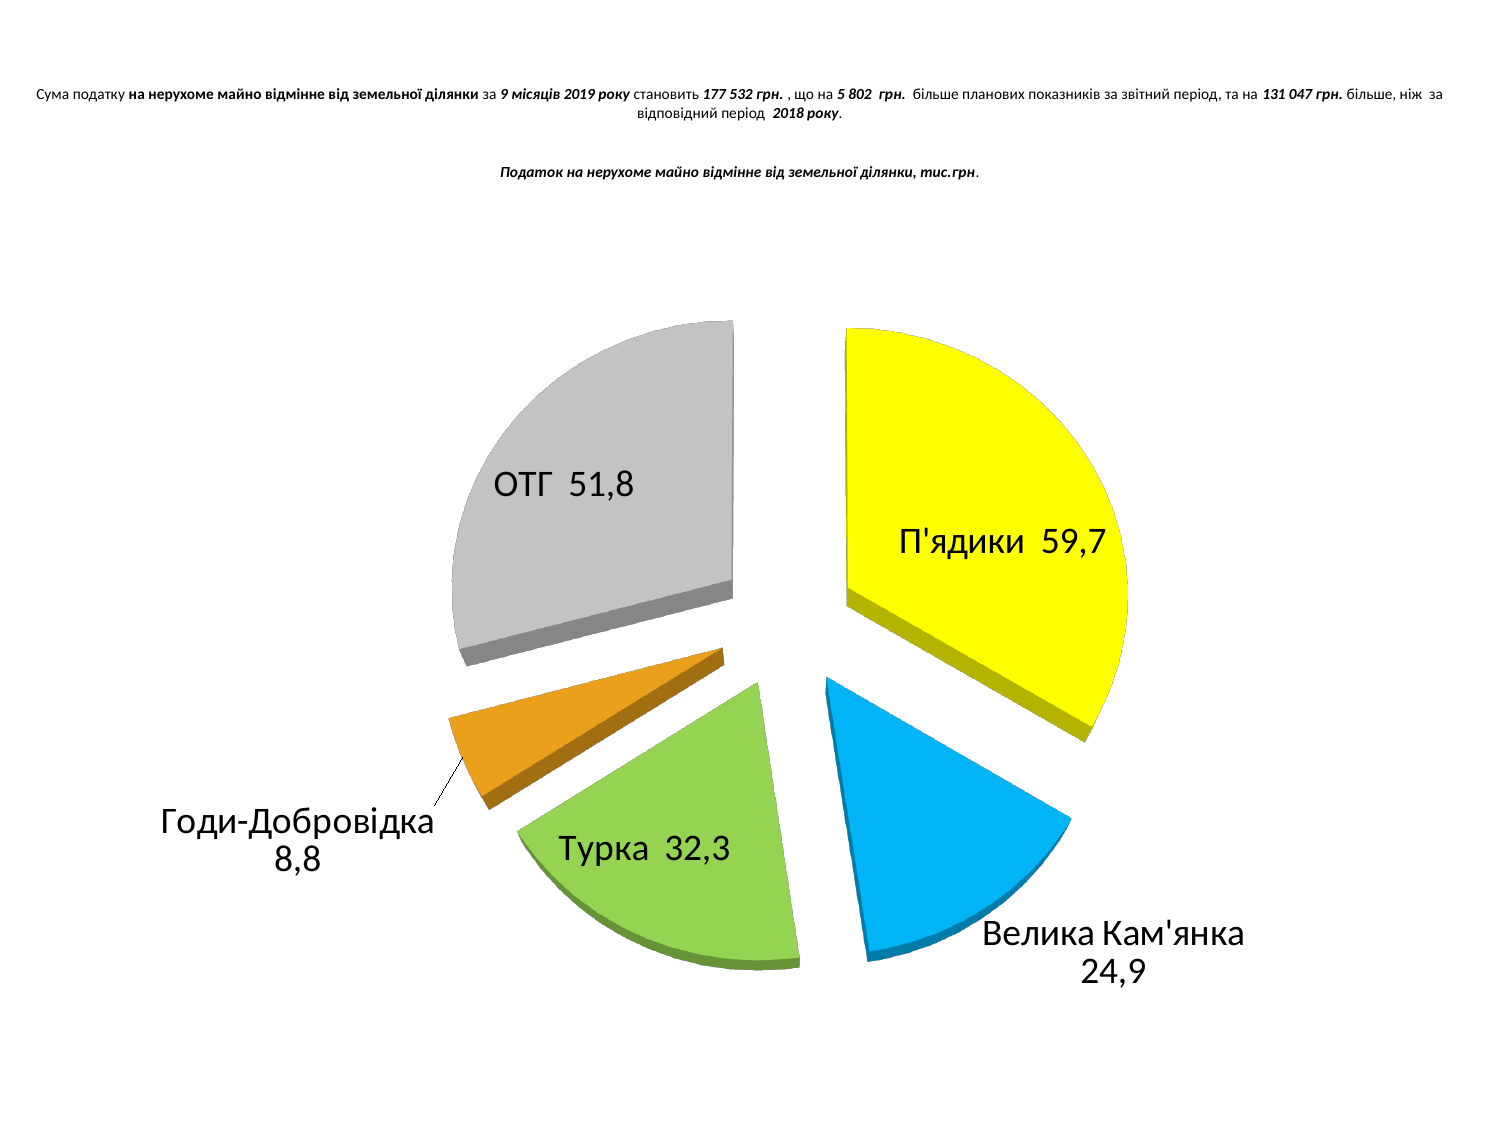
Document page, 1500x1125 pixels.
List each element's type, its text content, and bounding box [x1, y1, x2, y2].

title Сума податку на нерухоме майно відмінне від земельної ділянки за 9 місяців 2019 року становить 177 532 грн. , що на 5 802 грн. більше планових показників за звітний період, та на 131 047 грн. більше, ніж за відповідний період 2018 року. Податок на нерухоме майно відмінне від земельної ділянки, тис.грн. [17, 42, 1463, 209]
chart [76, 184, 1427, 1022]
